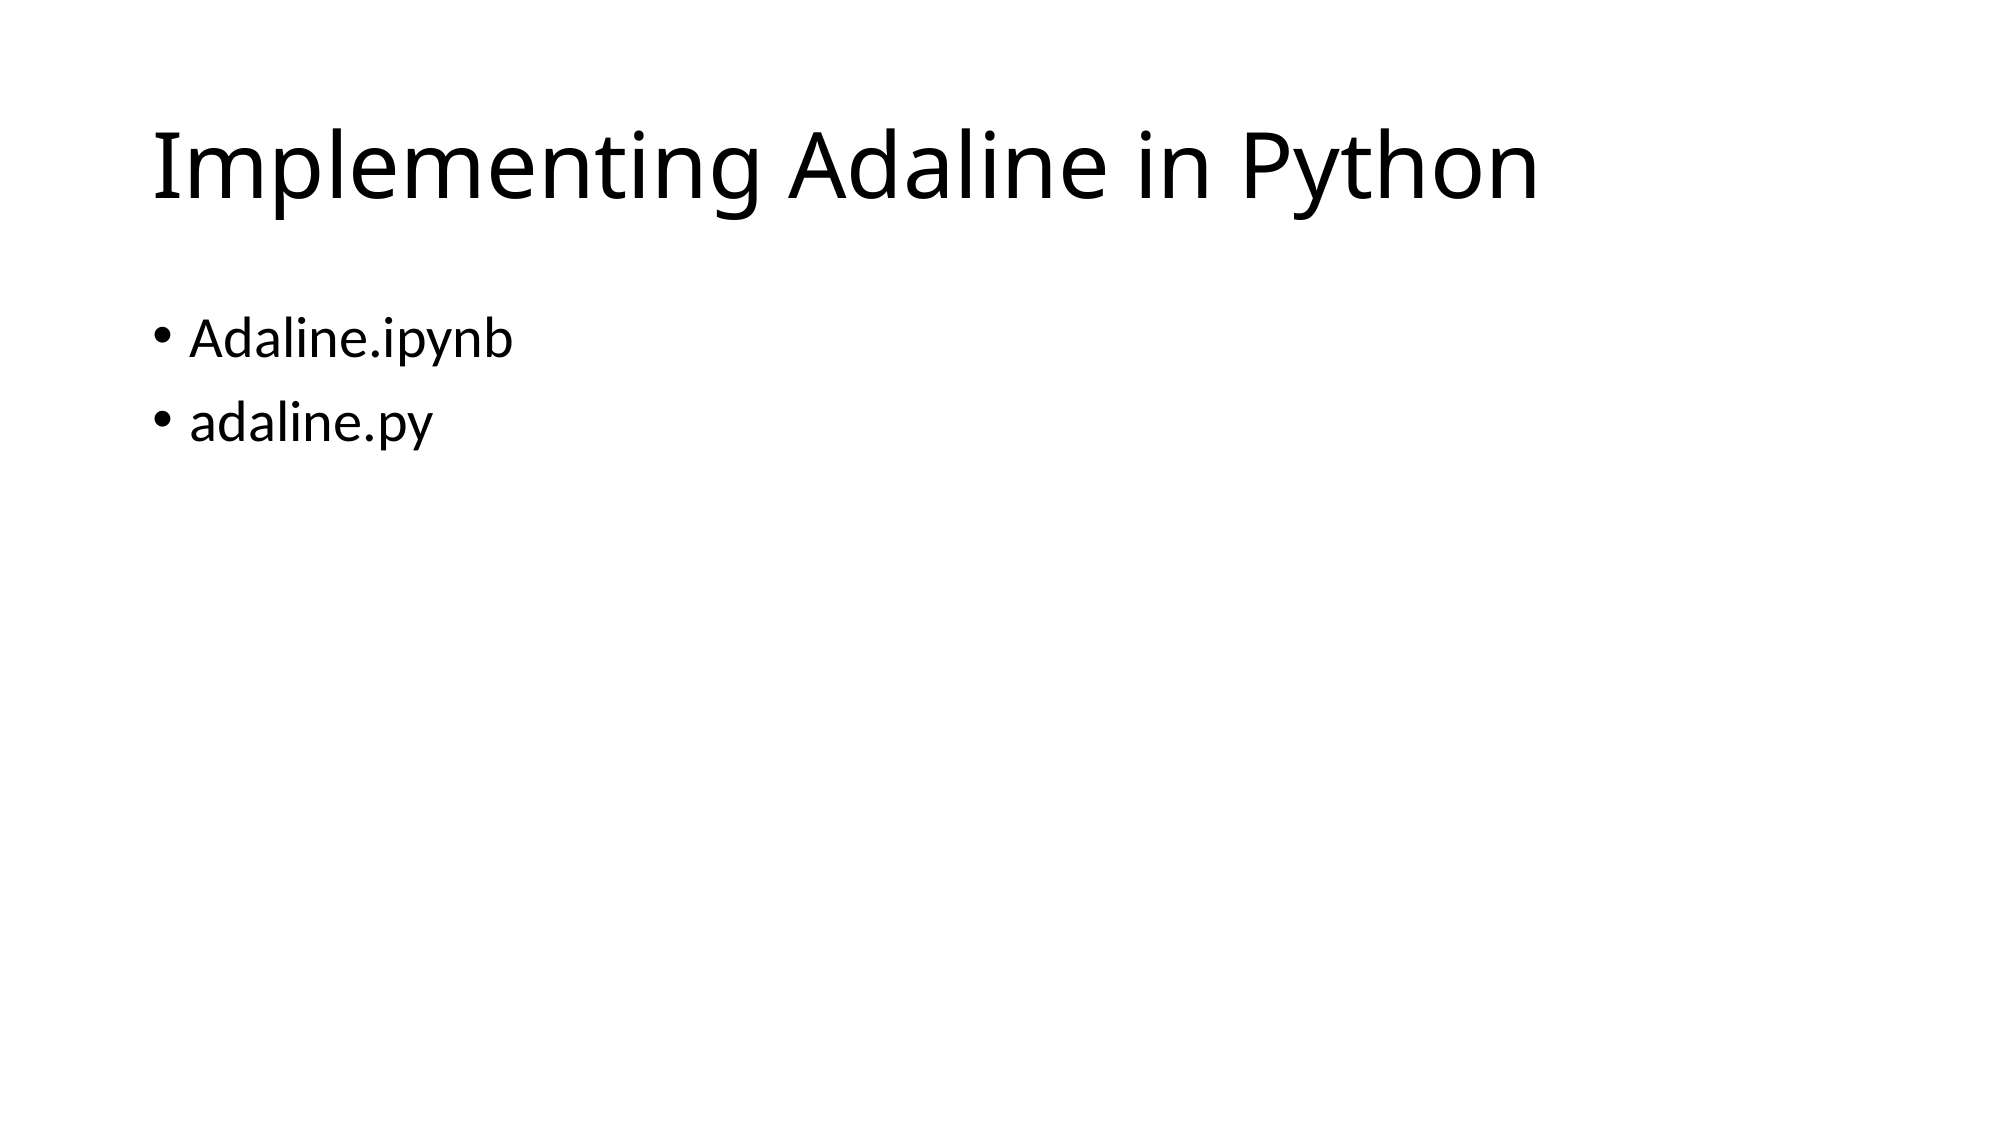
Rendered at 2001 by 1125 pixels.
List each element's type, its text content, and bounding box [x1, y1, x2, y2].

list Adaline.ipynb adaline.py [137, 299, 1863, 1014]
title Implementing Adaline in Python [137, 59, 1863, 278]
